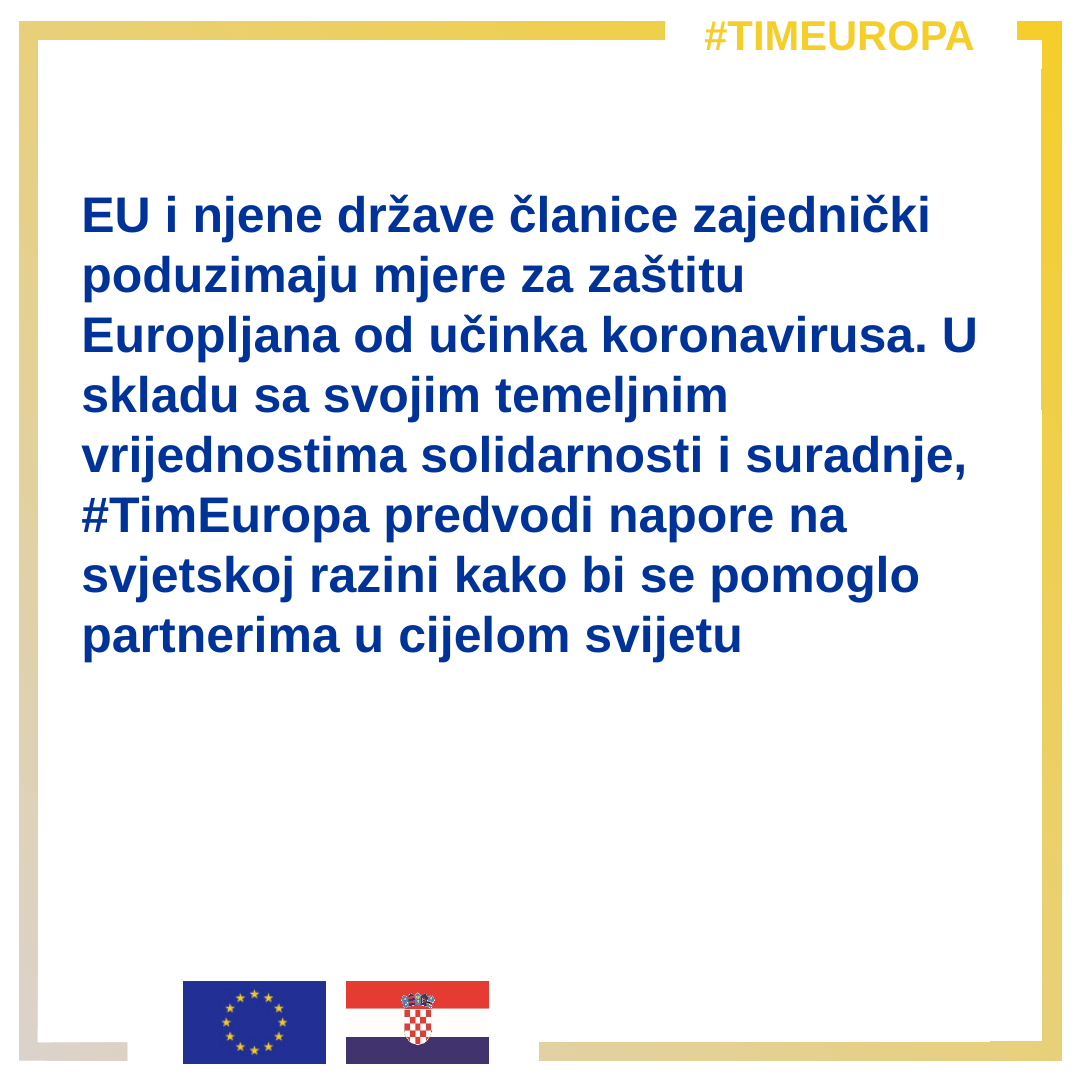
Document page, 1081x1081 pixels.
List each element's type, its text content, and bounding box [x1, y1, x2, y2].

picture [182, 980, 327, 1065]
picture [345, 980, 490, 1065]
text_box [18, 20, 666, 1062]
text_box EU i njene države članice zajednički poduzimaju mjere za zaštitu Europljana od učinka koronavirusa. U skladu sa svojim temeljnim vrijednostima solidarnosti i suradnje, #TimEuropa predvodi napore na svjetskoj razini kako bi se pomoglo partnerima u cijelom svijetu [66, 175, 997, 671]
text_box [538, 20, 1063, 1062]
text_box #TIMEUROPA [689, 1, 991, 67]
